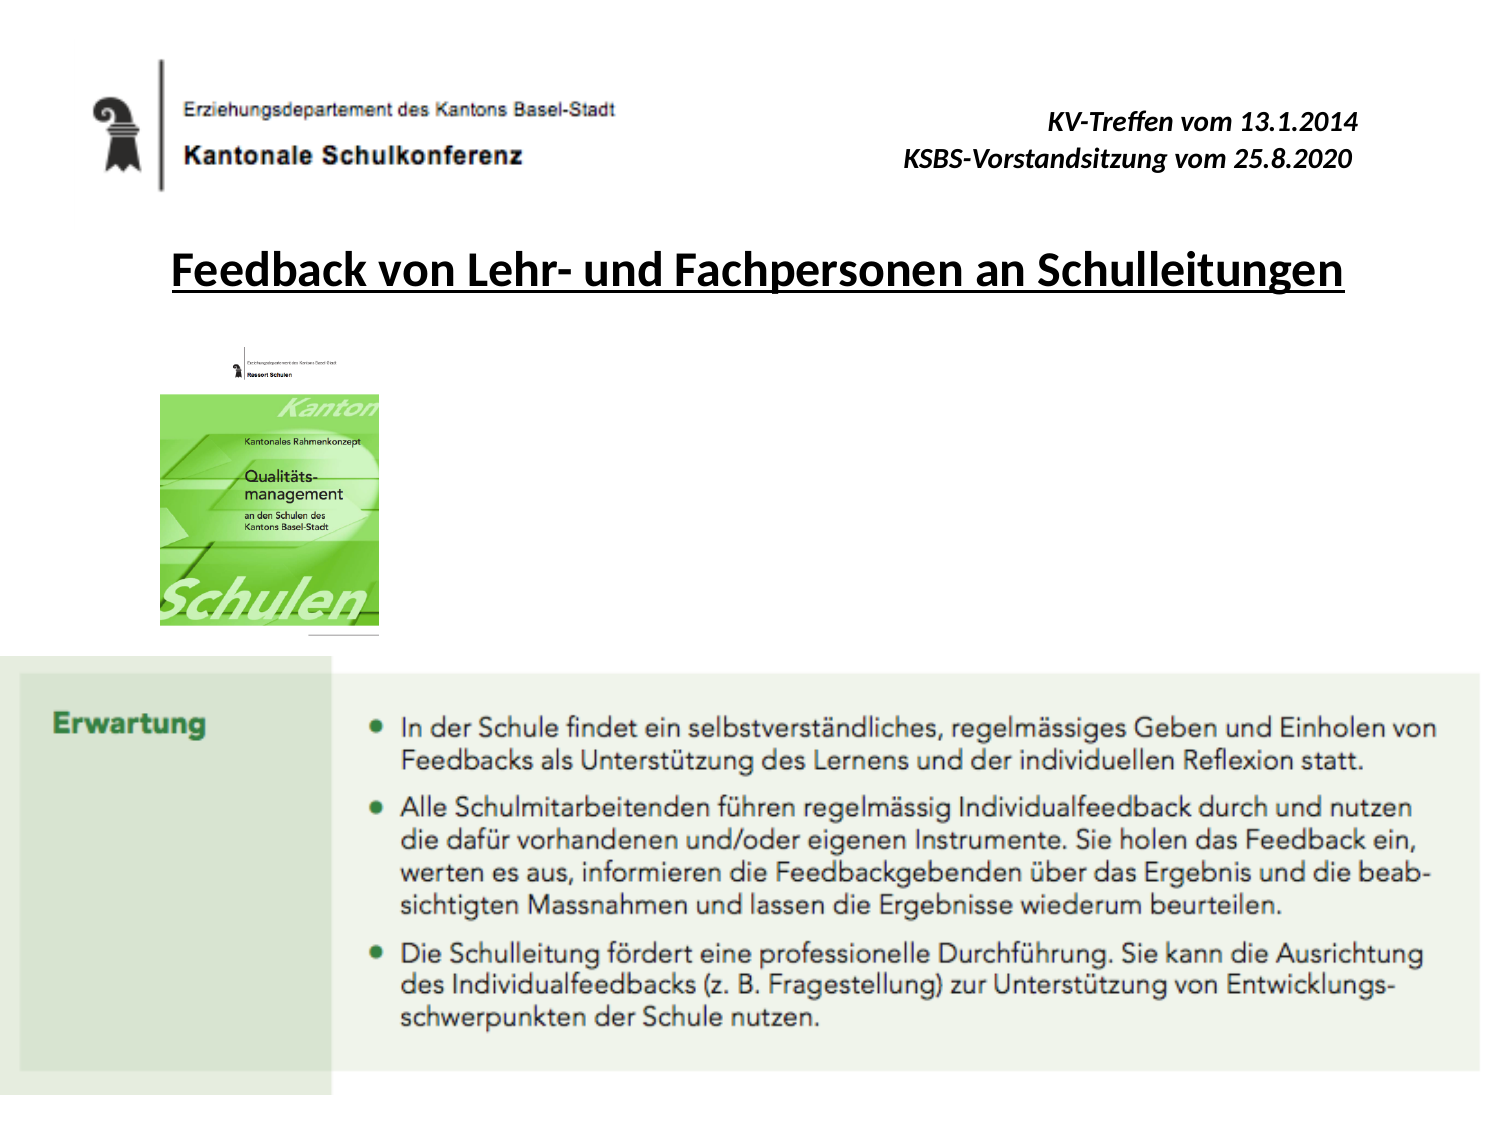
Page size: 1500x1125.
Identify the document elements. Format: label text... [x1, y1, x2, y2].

subtitle Feedback von Lehr- und Fachpersonen an Schulleitungen 2013 [39, 229, 1477, 654]
picture [73, 39, 637, 230]
title KV-Treffen vom 13.1.2014 KSBS-Vorstandsitzung vom 25.8.2020 [639, 39, 1433, 229]
picture [0, 347, 1500, 1095]
